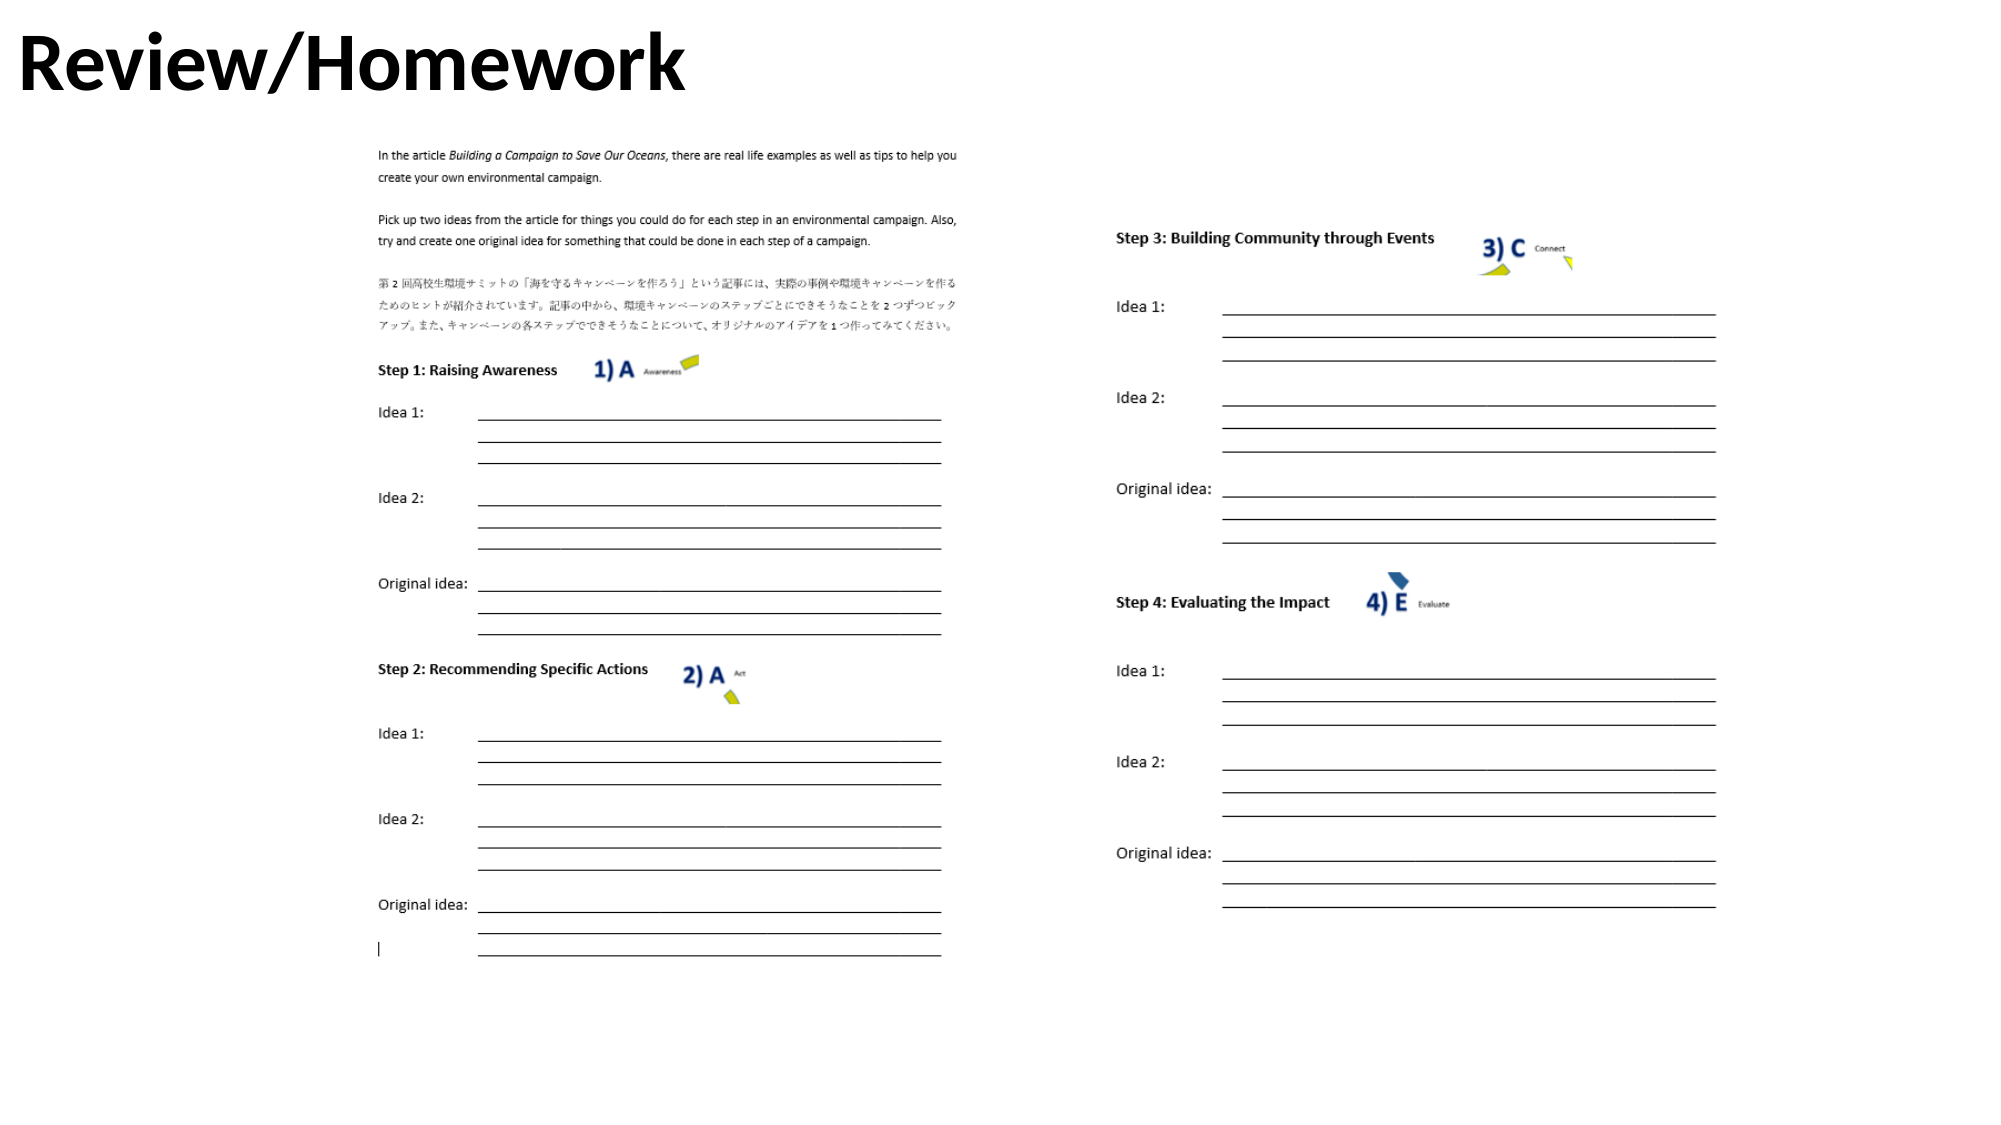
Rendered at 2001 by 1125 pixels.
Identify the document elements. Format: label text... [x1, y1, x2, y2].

picture [1108, 221, 1745, 959]
text_box Review/Homework [3, 0, 702, 115]
picture [366, 143, 962, 962]
